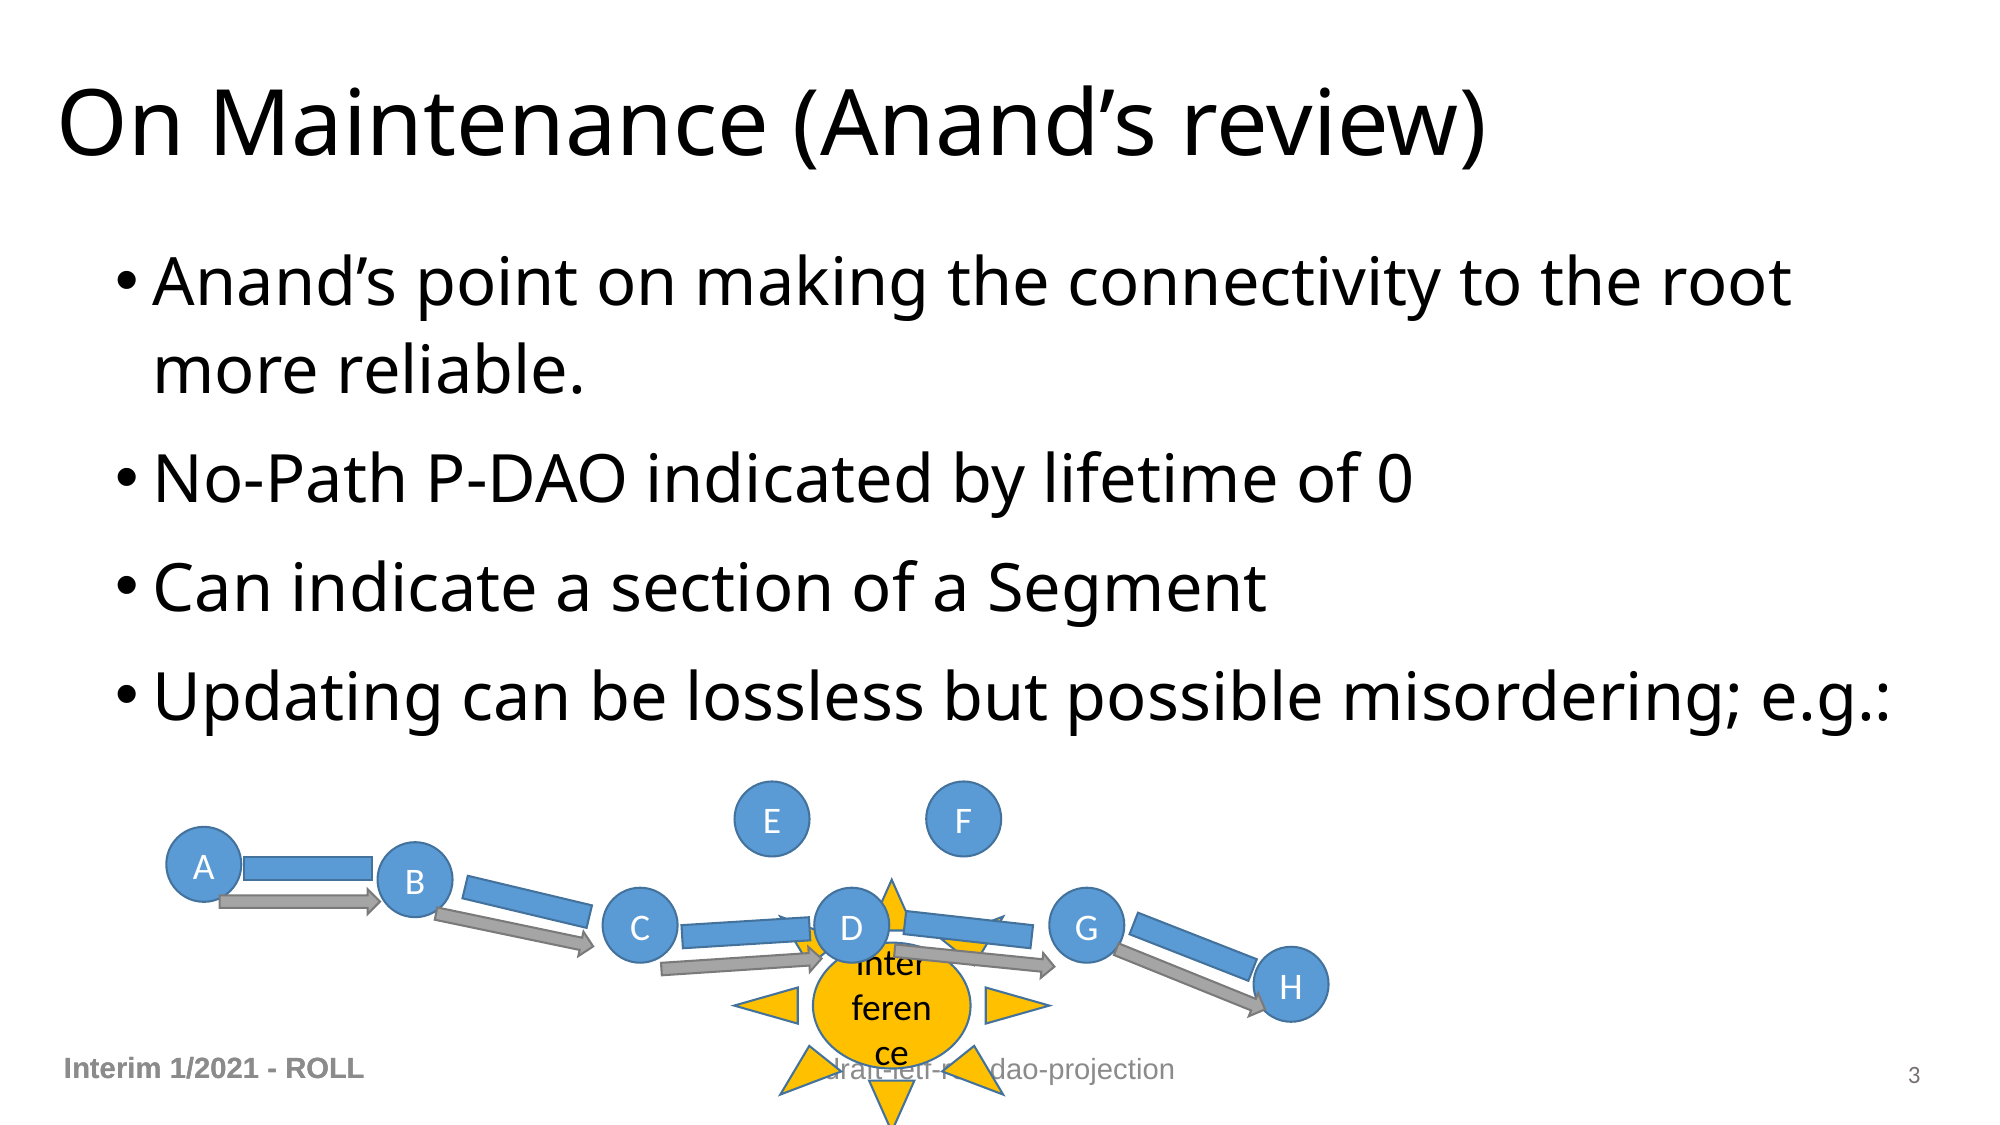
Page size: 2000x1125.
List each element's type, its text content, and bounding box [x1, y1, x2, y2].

text_box G [1048, 886, 1126, 964]
text_box [902, 909, 1035, 950]
list Anand’s point on making the connectivity to the root more reliable. No-Path P-DAO indicated by lifetime of 0 Can indicate a section of a Segment Updating can be lossless but possible misordering; e.g.: [100, 223, 1947, 1023]
title On Maintenance (Anand’s review) [41, 16, 1767, 235]
text_box H [1252, 945, 1330, 1023]
text_box A [165, 825, 243, 903]
text_box interference [814, 1023, 969, 1070]
text_box [218, 886, 382, 917]
text_box [1128, 911, 1259, 983]
text_box [433, 906, 595, 959]
text_box B [376, 841, 454, 919]
text_box [1112, 942, 1267, 1019]
text_box [243, 856, 373, 881]
text_box E [733, 780, 811, 858]
text_box F [925, 780, 1003, 858]
text_box interference [777, 1044, 844, 1097]
text_box [461, 874, 594, 930]
text_box [659, 944, 824, 977]
text_box Interim 1/2021 - ROLL [48, 1036, 724, 1097]
text_box interference [940, 1044, 1006, 1097]
text_box [892, 943, 1056, 981]
text_box [680, 916, 812, 950]
text_box C [601, 886, 679, 964]
text_box interference [867, 1079, 916, 1125]
text_box D [813, 886, 891, 964]
